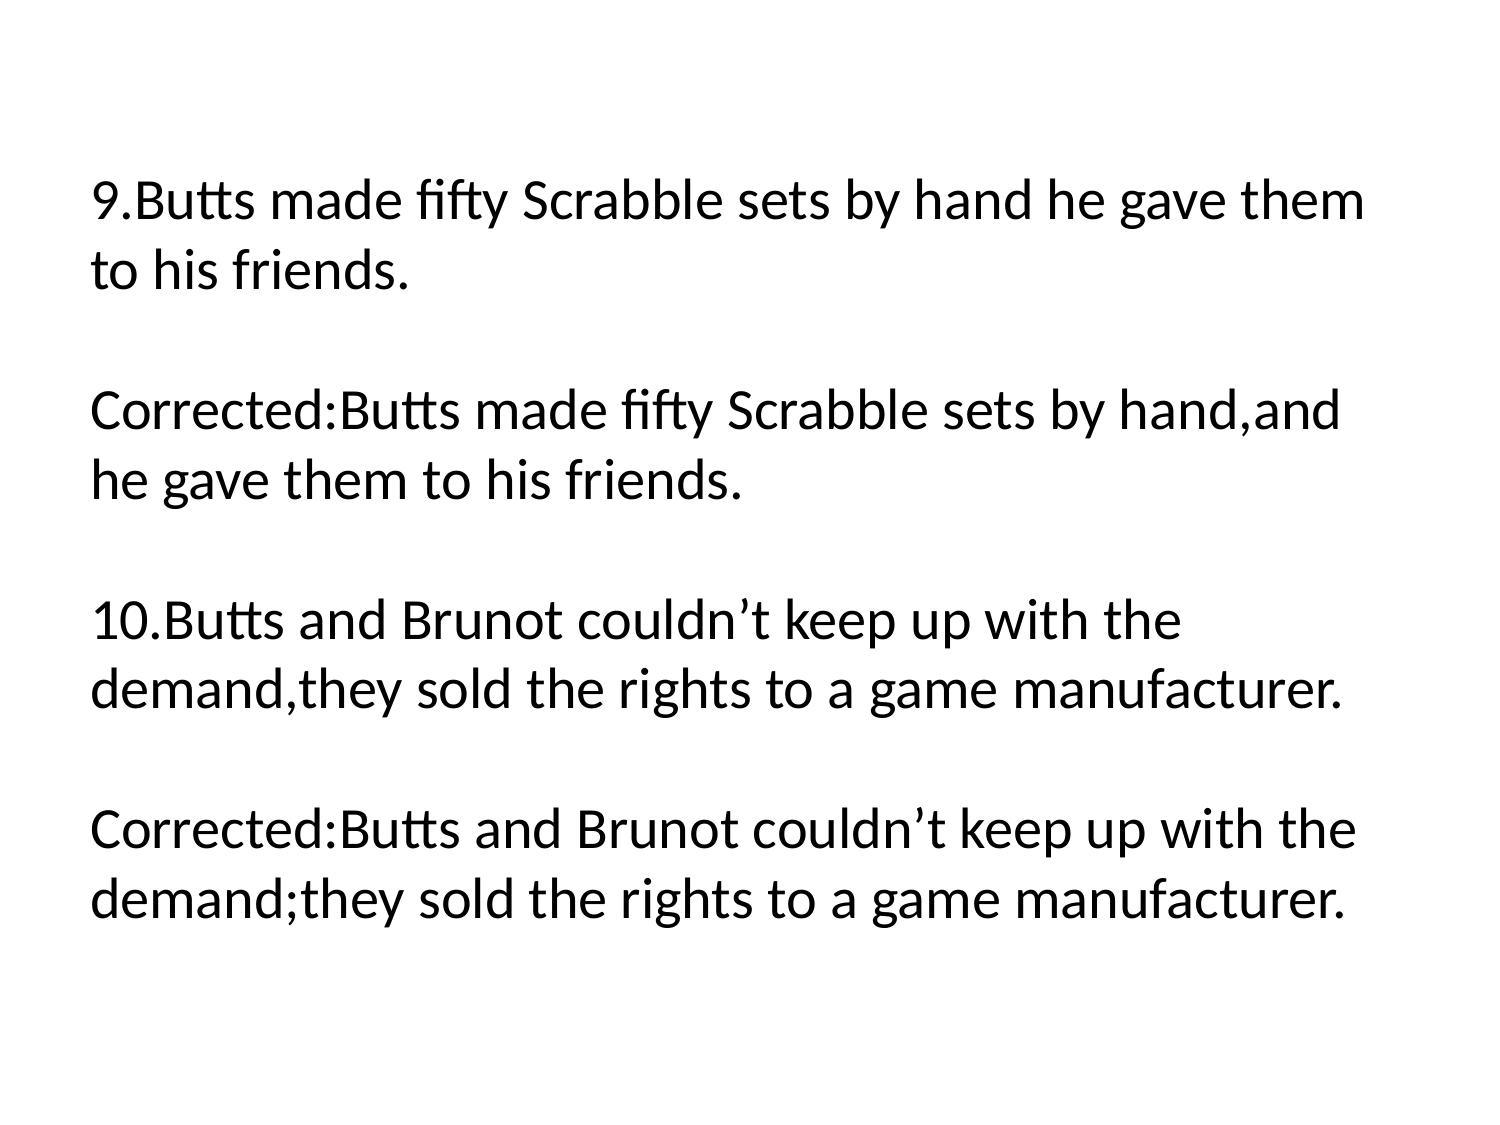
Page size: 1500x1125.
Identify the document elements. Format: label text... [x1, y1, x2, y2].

title 9.Butts made fifty Scrabble sets by hand he gave them to his friends. Corrected:Butts made fifty Scrabble sets by hand,and he gave them to his friends. 10.Butts and Brunot couldn’t keep up with the demand,they sold the rights to a game manufacturer. Corrected:Butts and Brunot couldn’t keep up with the demand;they sold the rights to a game manufacturer. [75, 45, 1425, 1047]
